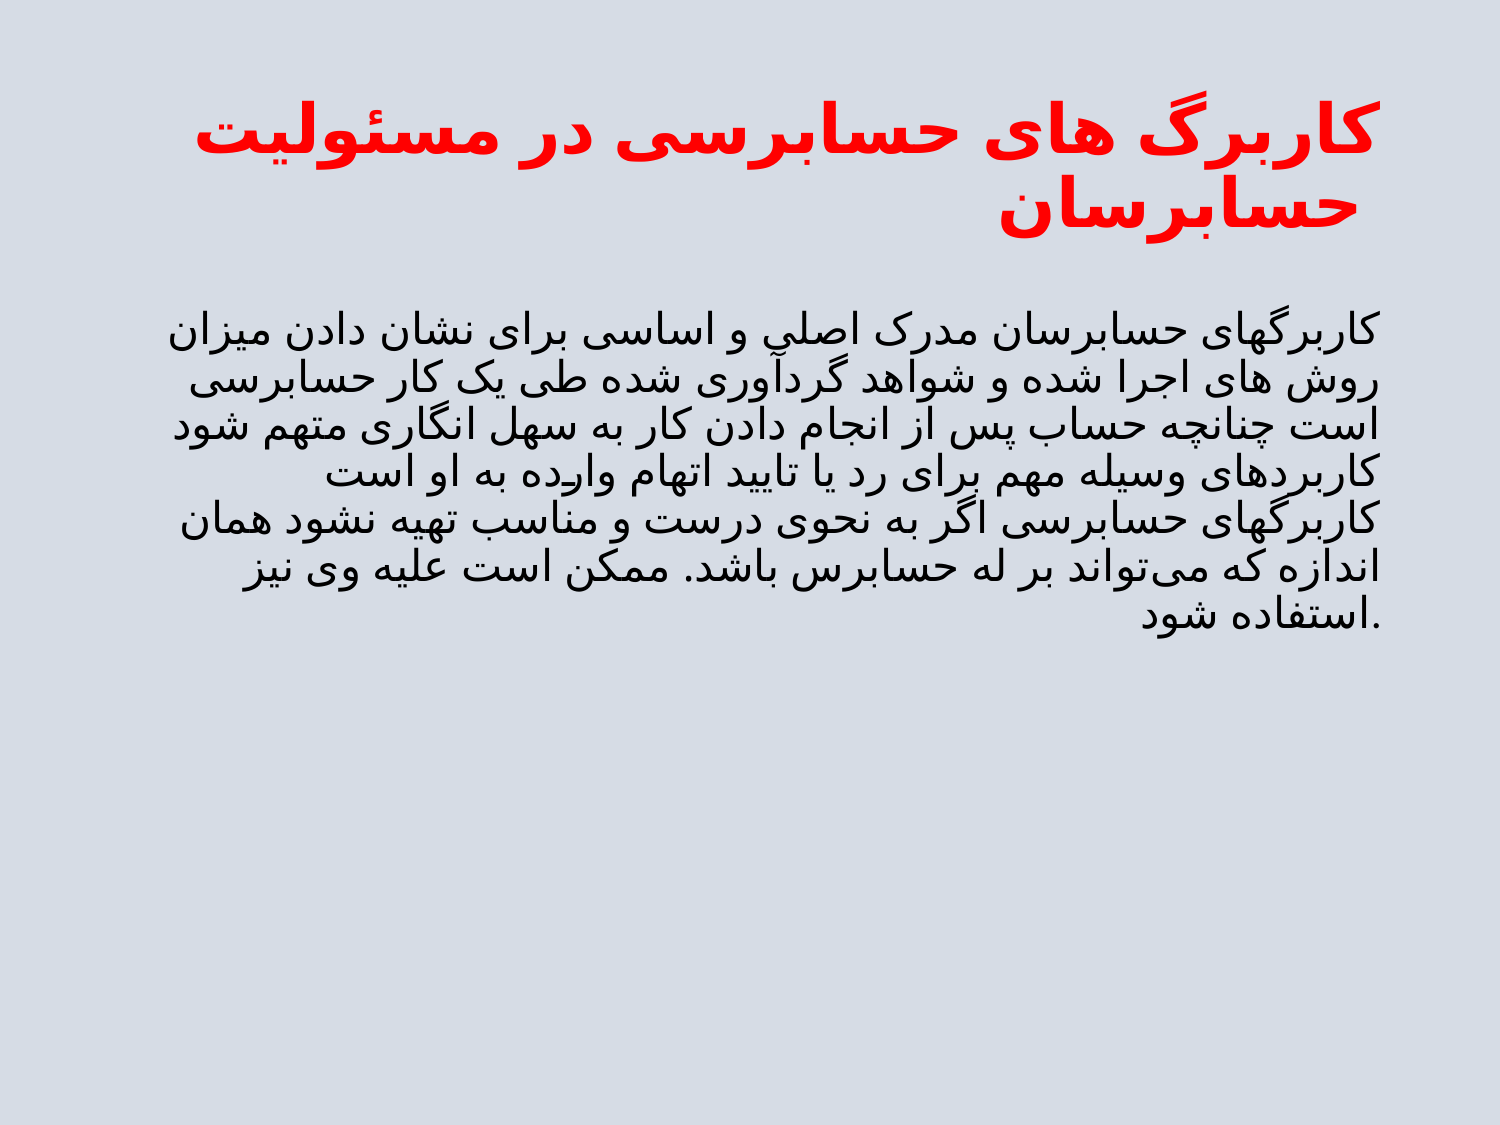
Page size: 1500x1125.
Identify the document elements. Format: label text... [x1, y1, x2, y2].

list کاربرگهای حسابرسان مدرک اصلی و اساسی برای نشان دادن میزان روش های اجرا شده و شواهد گردآوری شده طی یک کار حسابرسی است چنانچه حساب پس از انجام دادن کار به سهل انگاری متهم شود کاربردهای وسیله مهم برای رد یا تایید اتهام وارده به او است کاربرگهای حسابرسی اگر به نحوی درست و مناسب تهیه نشود همان اندازه که می‌تواند بر له حسابرس باشد. ممکن است علیه وی نیز استفاده شود. [103, 299, 1397, 1014]
title کاربرگ های حسابرسی در مسئولیت حسابرسان [103, 59, 1397, 278]
